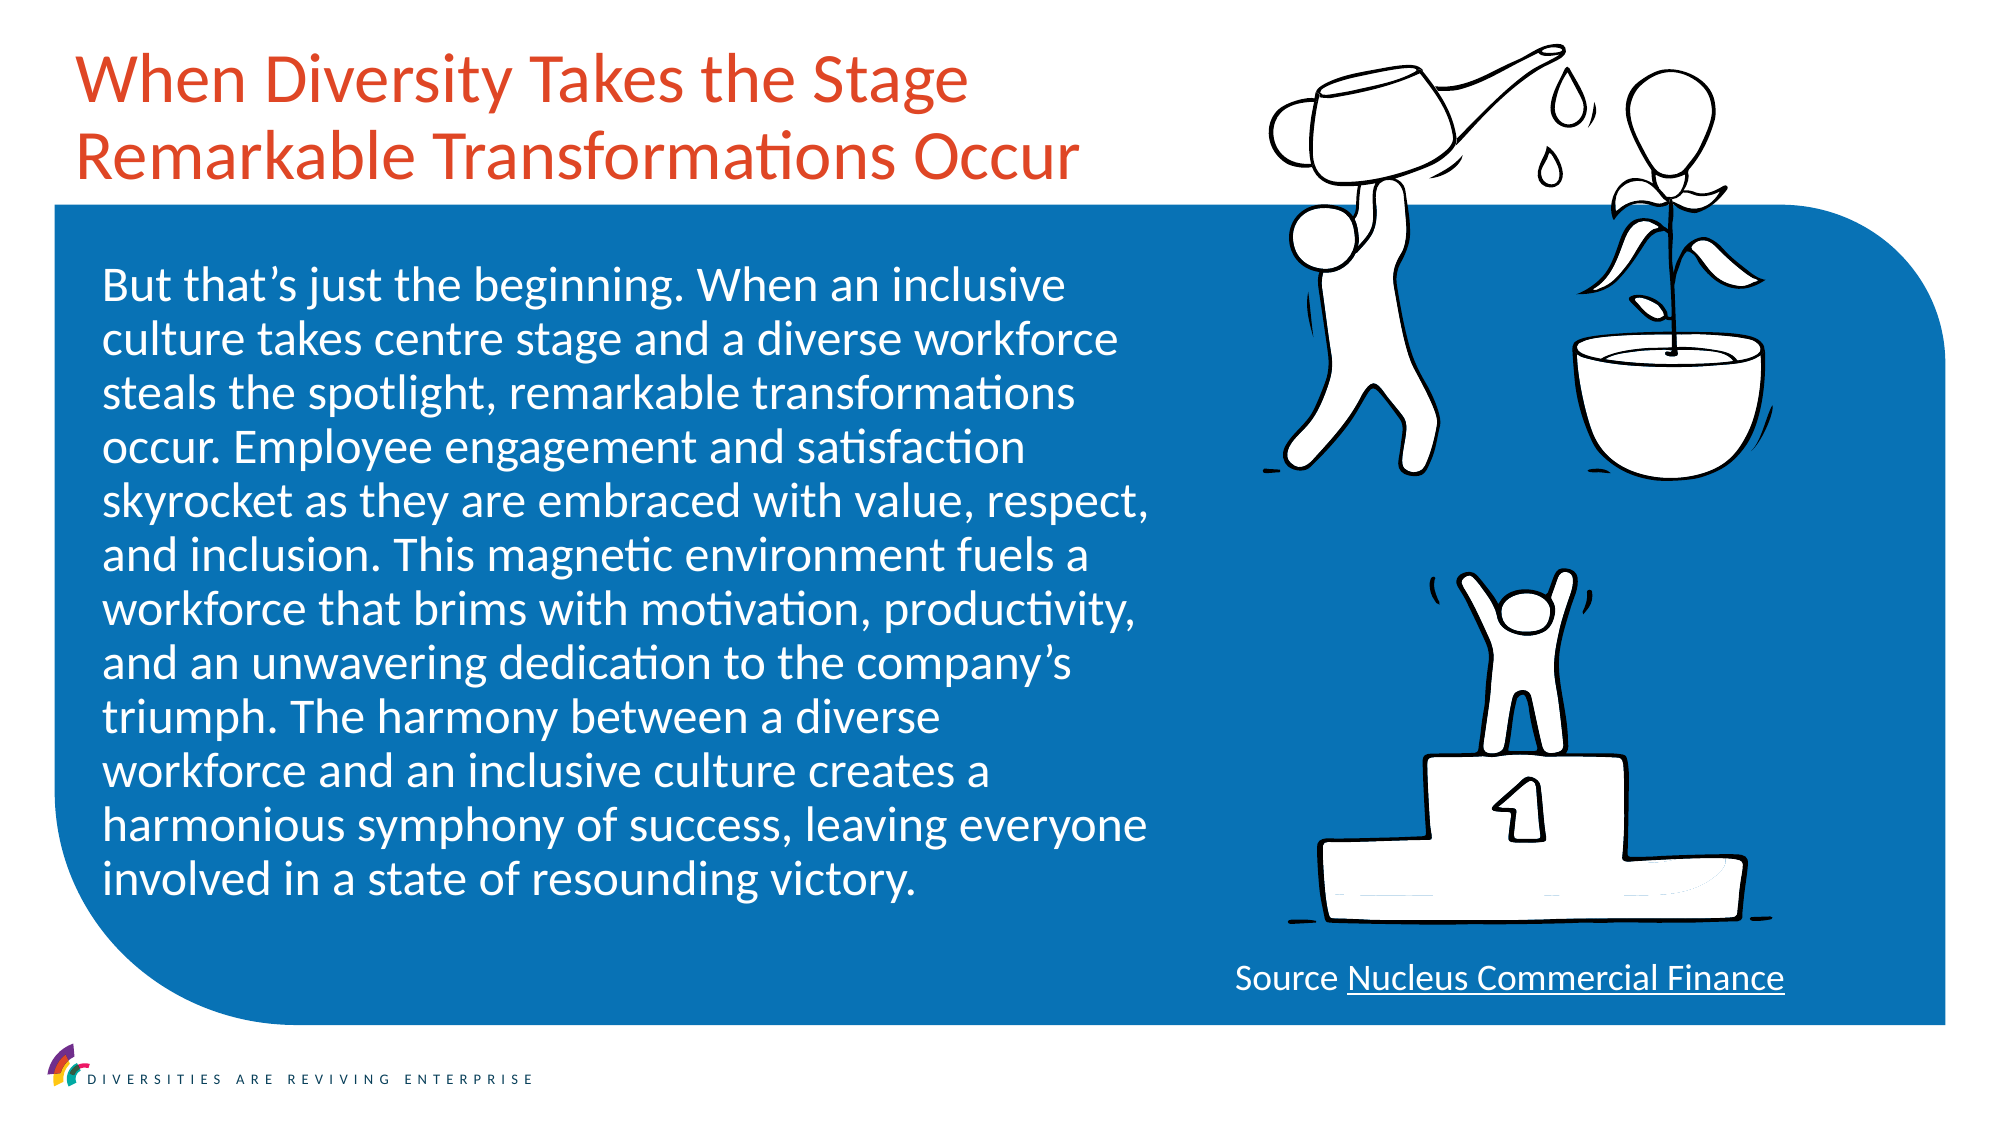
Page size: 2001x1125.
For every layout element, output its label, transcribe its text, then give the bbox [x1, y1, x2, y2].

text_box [1262, 43, 1773, 481]
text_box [1287, 568, 1773, 925]
list But that’s just the beginning. When an inclusive culture takes centre stage and a diverse workforce steals the spotlight, remarkable transformations occur. Employee engagement and satisfaction skyrocket as they are embraced with value, respect, and inclusion. This magnetic environment fuels a workforce that brims with motivation, productivity, and an unwavering dedication to the company’s triumph. The harmony between a diverse workforce and an inclusive culture creates a harmonious symphony of success, leaving everyone involved in a state of resounding victory. [87, 250, 1167, 816]
text_box Source Nucleus Commercial Finance [1220, 945, 1816, 1006]
list When Diversity Takes the Stage Remarkable Transformations Occur [60, 34, 1221, 166]
